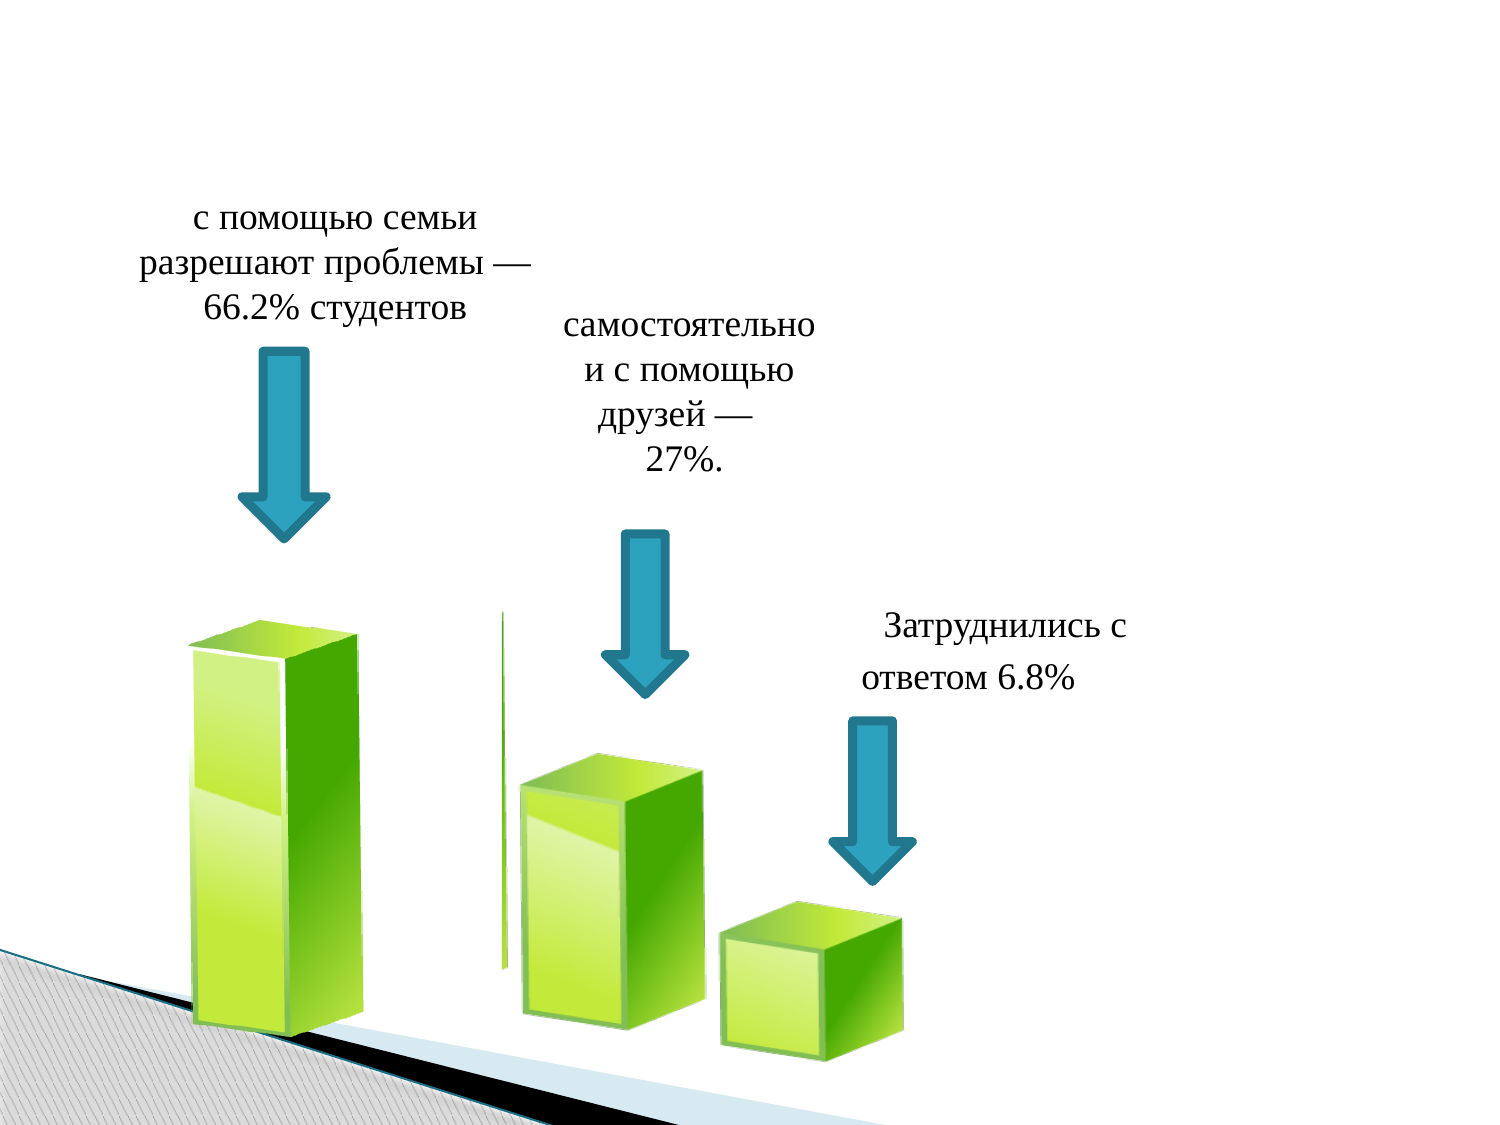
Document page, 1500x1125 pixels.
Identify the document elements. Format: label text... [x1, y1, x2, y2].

text_box [237, 346, 331, 538]
picture [182, 538, 367, 1083]
text_box самостоятельно и с помощью друзей — 27%. [546, 291, 833, 487]
text_box Затруднились с ответом 6.8% [917, 586, 1164, 705]
text_box с помощью семьи разрешают проблемы —66.2% студентов [123, 184, 547, 335]
picture [501, 506, 913, 1122]
